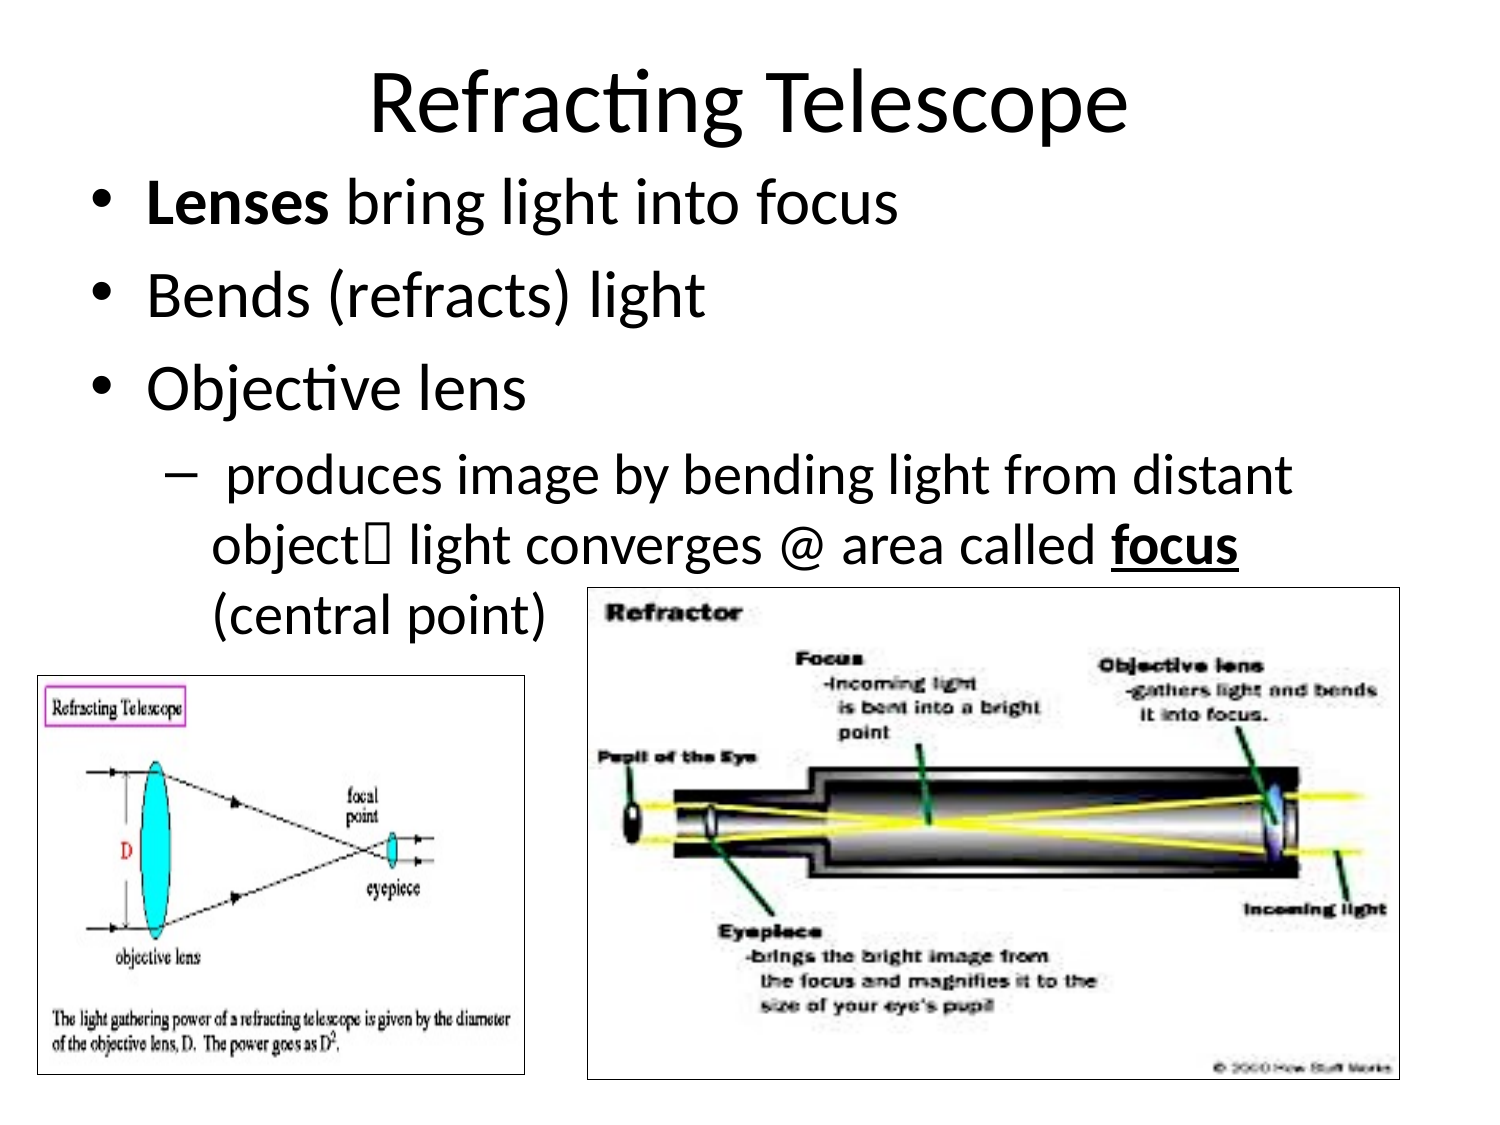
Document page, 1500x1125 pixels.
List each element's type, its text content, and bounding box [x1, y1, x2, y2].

picture [587, 587, 1401, 1080]
picture [37, 674, 526, 1076]
list Lenses bring light into focus Bends (refracts) light Objective lens produces image by bending light from distant object light converges @ area called focus (central point) [75, 149, 1425, 893]
title Refracting Telescope [75, 2, 1425, 149]
